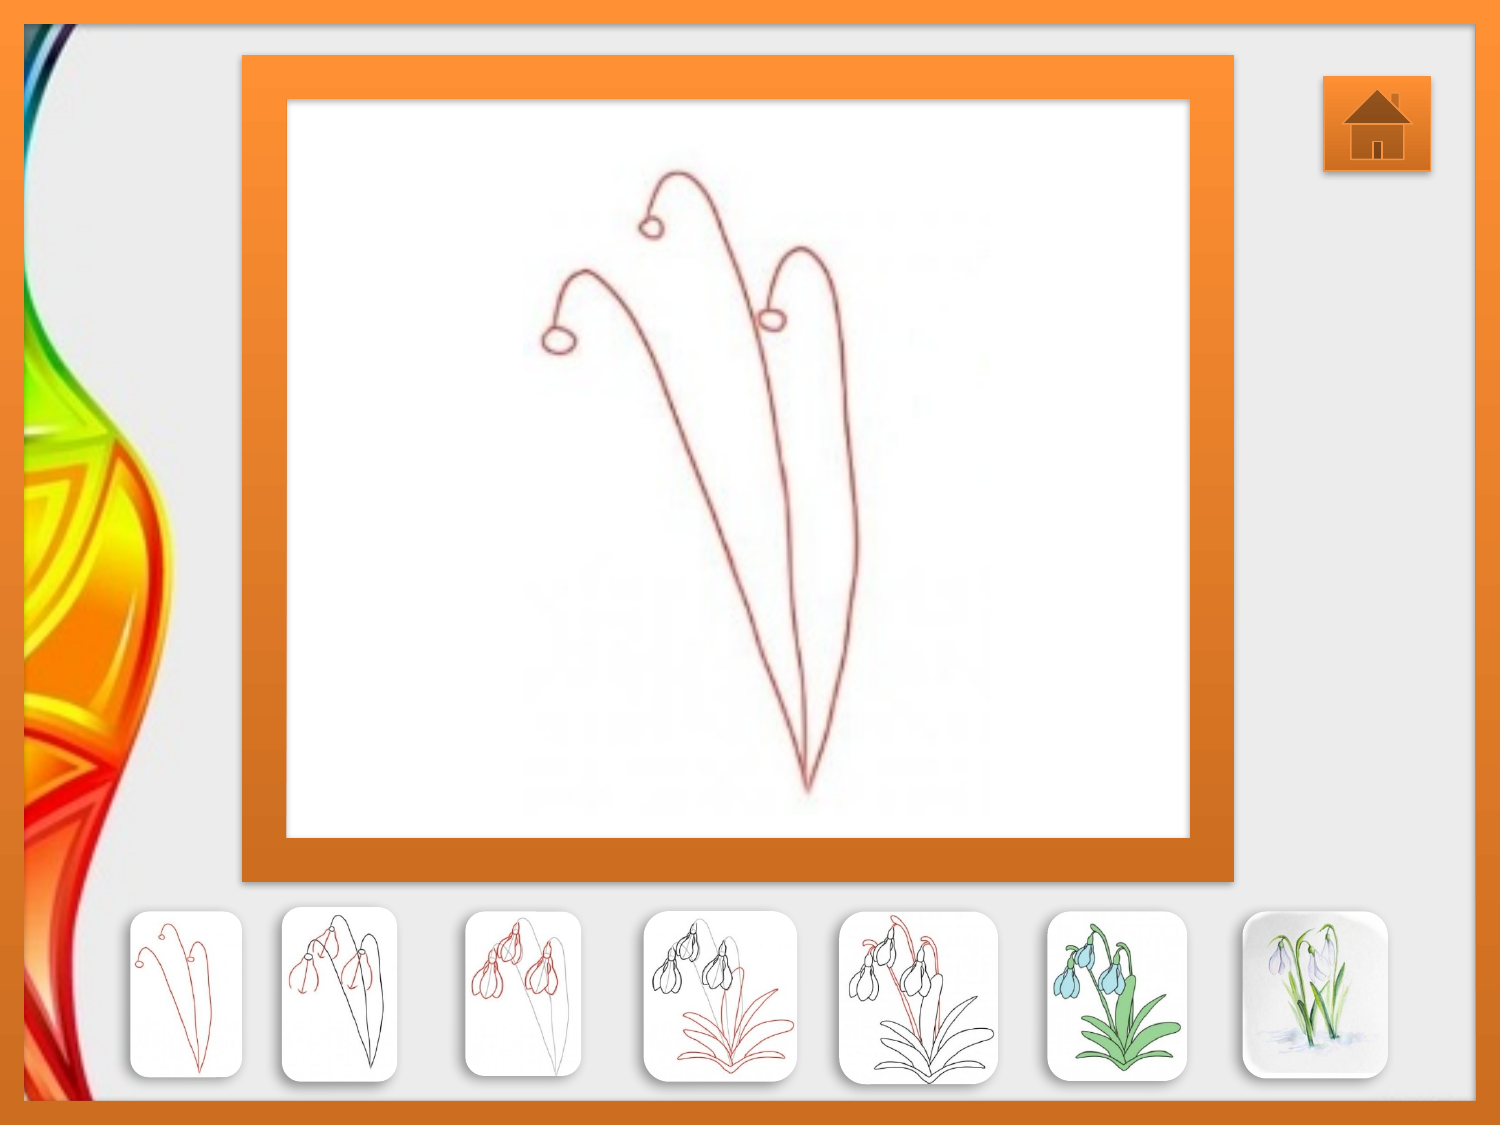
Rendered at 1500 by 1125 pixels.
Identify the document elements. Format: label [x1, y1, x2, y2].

text_box [1323, 76, 1431, 172]
picture [24, 24, 1475, 1100]
text_box [292, 108, 1184, 836]
text_box [242, 54, 1235, 883]
